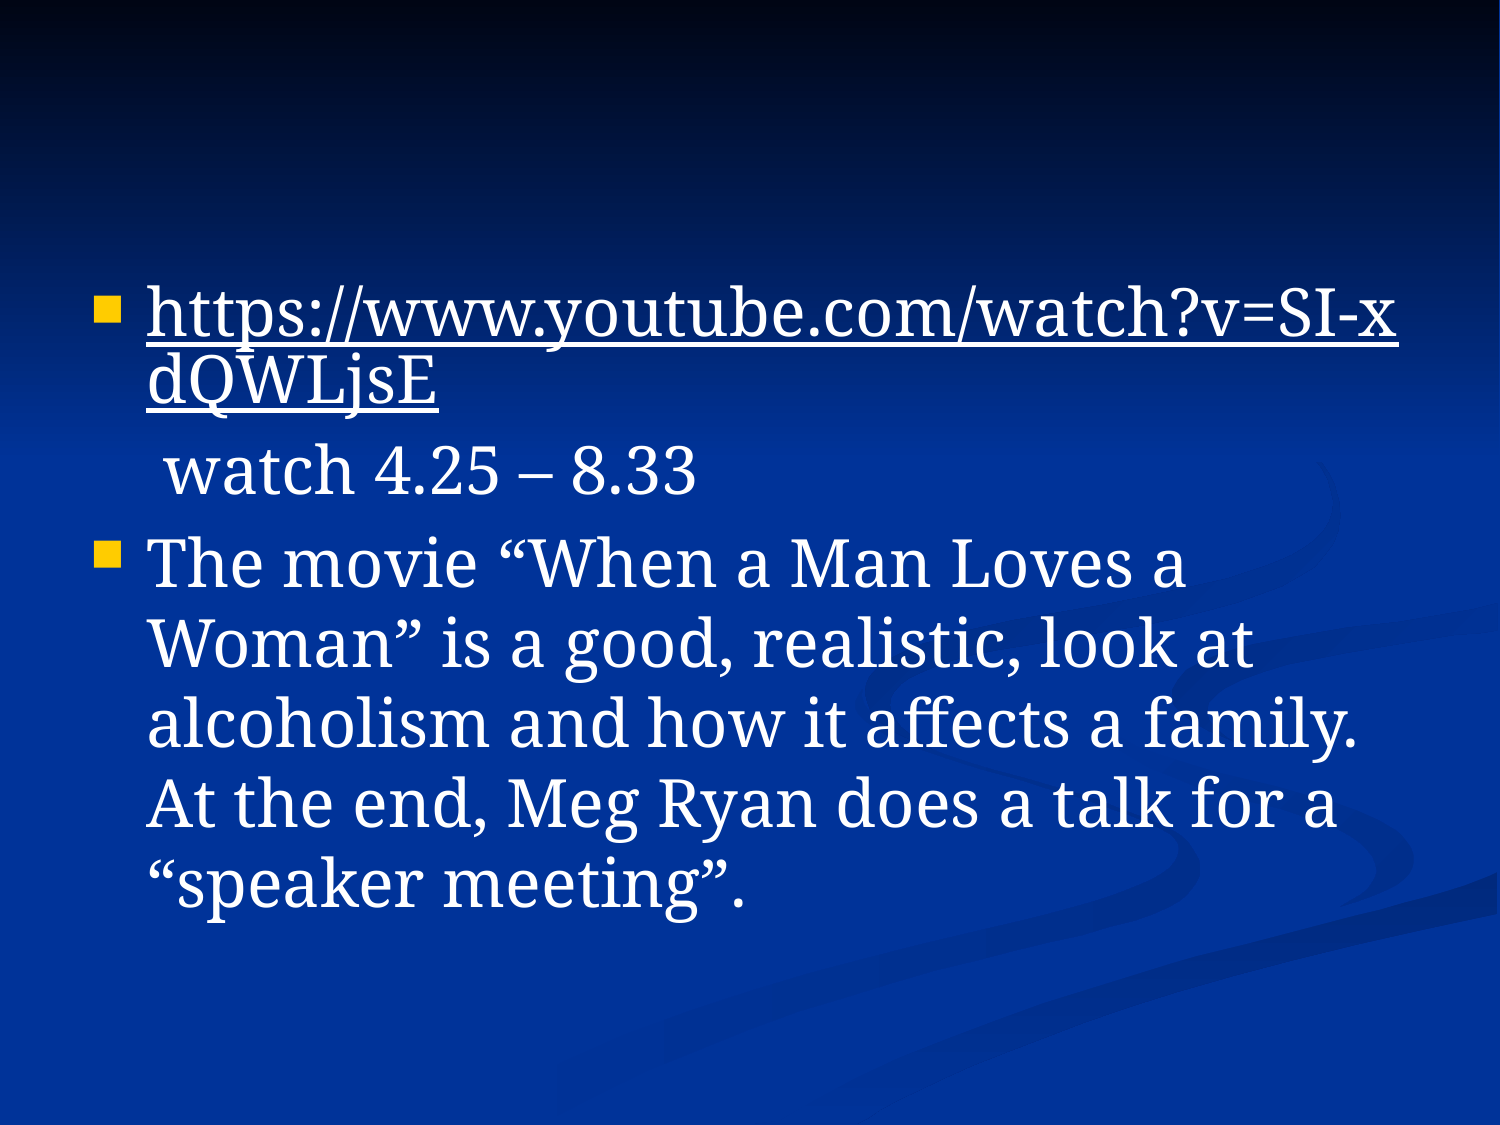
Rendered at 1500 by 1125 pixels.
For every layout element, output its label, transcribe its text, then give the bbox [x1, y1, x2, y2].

list https://www.youtube.com/watch?v=SI-xdQWLjsE watch 4.25 – 8.33 The movie “When a Man Loves a Woman” is a good, realistic, look at alcoholism and how it affects a family. At the end, Meg Ryan does a talk for a “speaker meeting”. [74, 262, 1426, 1006]
